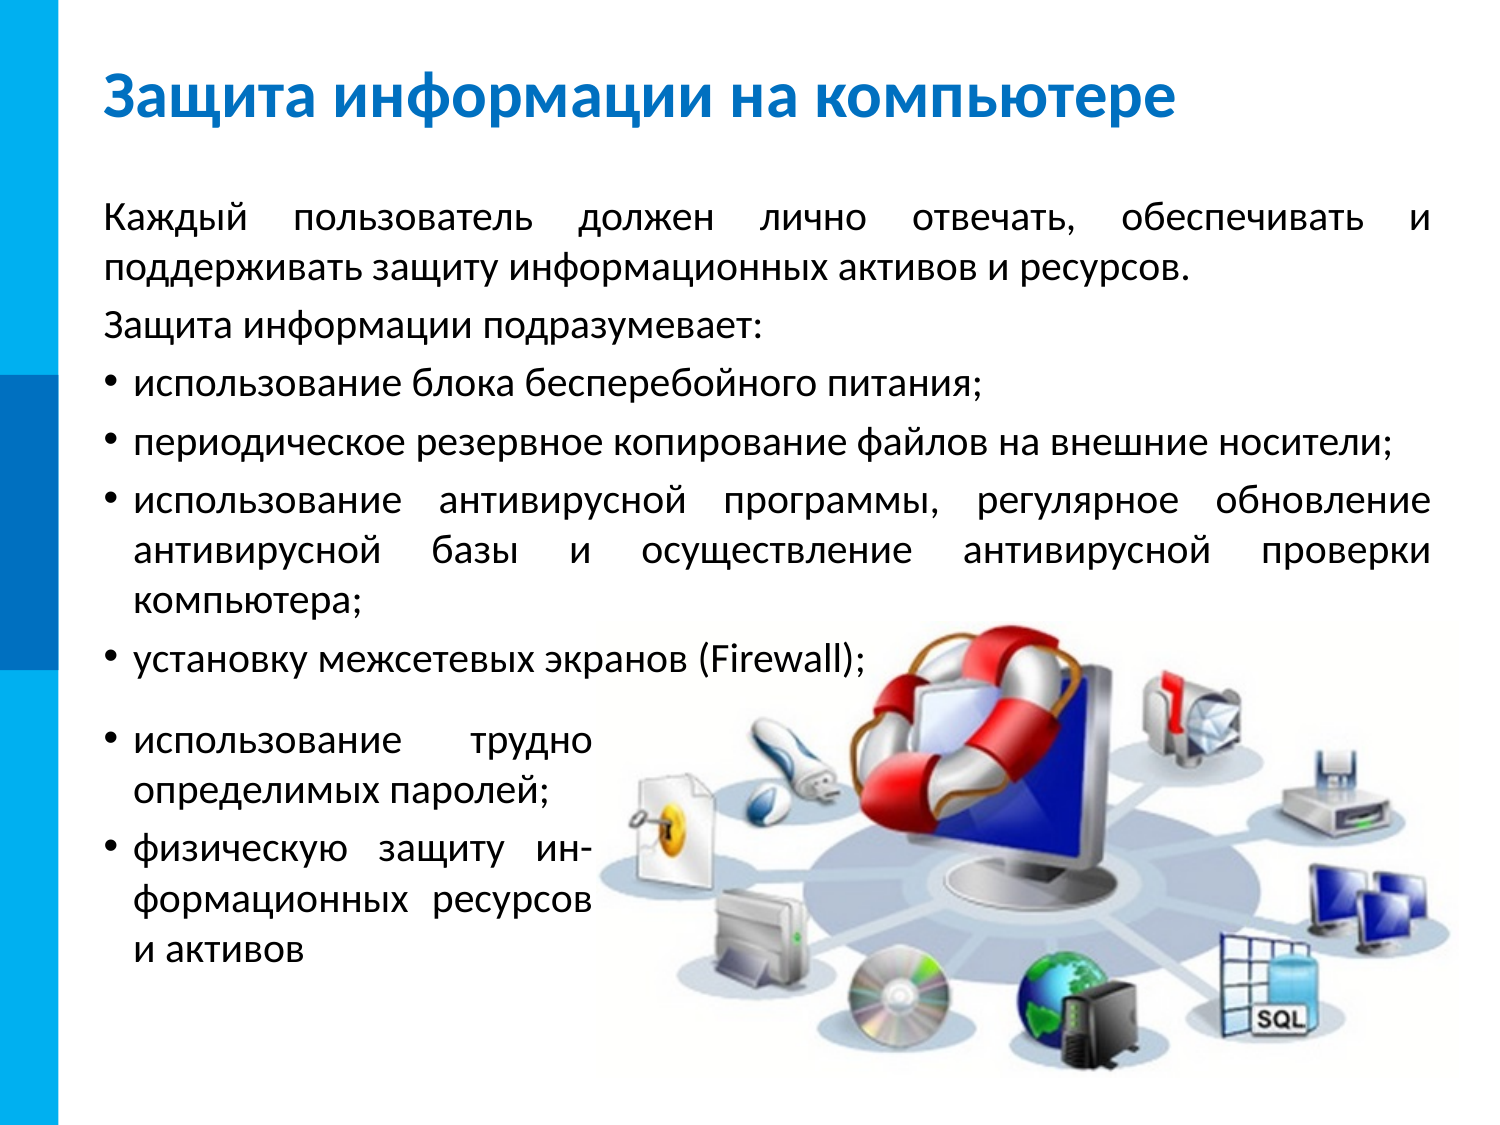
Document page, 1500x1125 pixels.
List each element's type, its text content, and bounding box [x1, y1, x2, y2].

picture [596, 621, 1460, 1078]
text_box использование трудно определимых паролей; физическую защиту ин-формационных ресурсов и активов [88, 704, 609, 1125]
list Каждый пользователь должен лично отвечать, обеспечивать и поддерживать защиту информационных активов и ресурсов. Защита информации подразумевает: использование блока бесперебойного питания; периодическое резервное копирование файлов на внешние носители; использование антивирусной программы, регулярное обновление антивирусной базы и осуществление антивирусной проверки компьютера; установку межсетевых экранов (Firewall); [88, 181, 1447, 704]
title Защита информации на компьютере [88, 45, 1500, 138]
